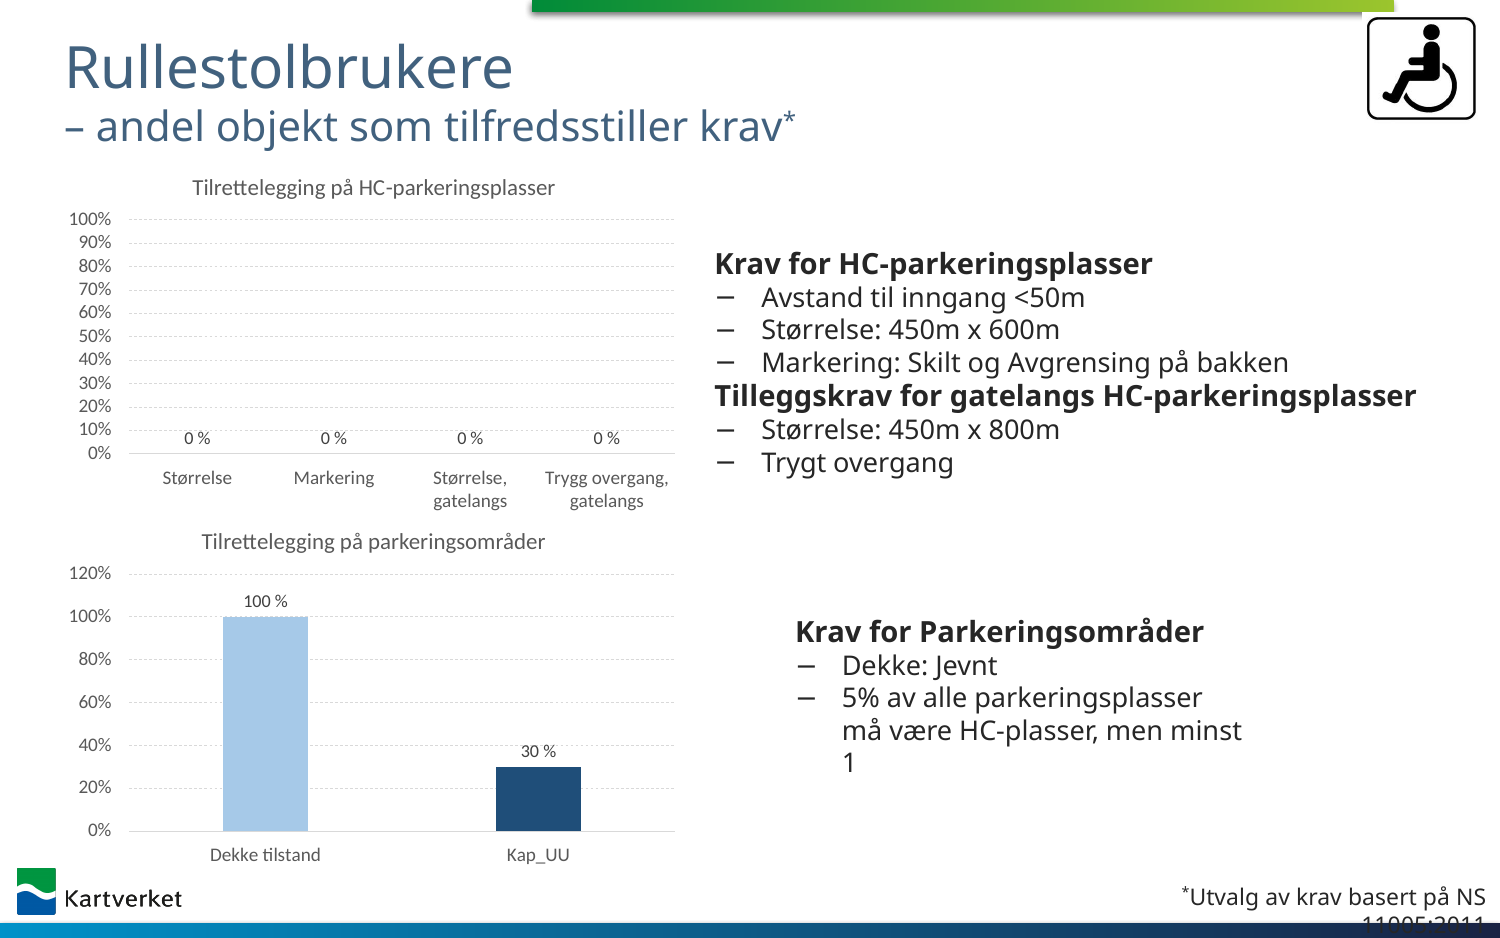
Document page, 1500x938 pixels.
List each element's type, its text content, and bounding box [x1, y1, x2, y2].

text_box *Utvalg av krav basert på NS 11005:2011 [1068, 873, 1500, 938]
text_box Krav for Parkeringsområder Dekke: Jevnt 5% av alle parkeringsplasser må være HC-plasser, men minst 1 [780, 605, 1261, 786]
text_box Krav for HC-parkeringsplasser Avstand til inngang <50m Størrelse: 450m x 600m Markering: Skilt og Avgrensing på bakken Tilleggskrav for gatelangs HC-parkeringsplasser Størrelse: 450m x 800m Trygt overgang [699, 237, 1433, 485]
picture [62, 520, 686, 874]
picture [1362, 12, 1481, 126]
picture [62, 166, 686, 519]
text_box Rullestolbrukere – andel objekt som tilfredsstiller krav* [49, 25, 1431, 158]
